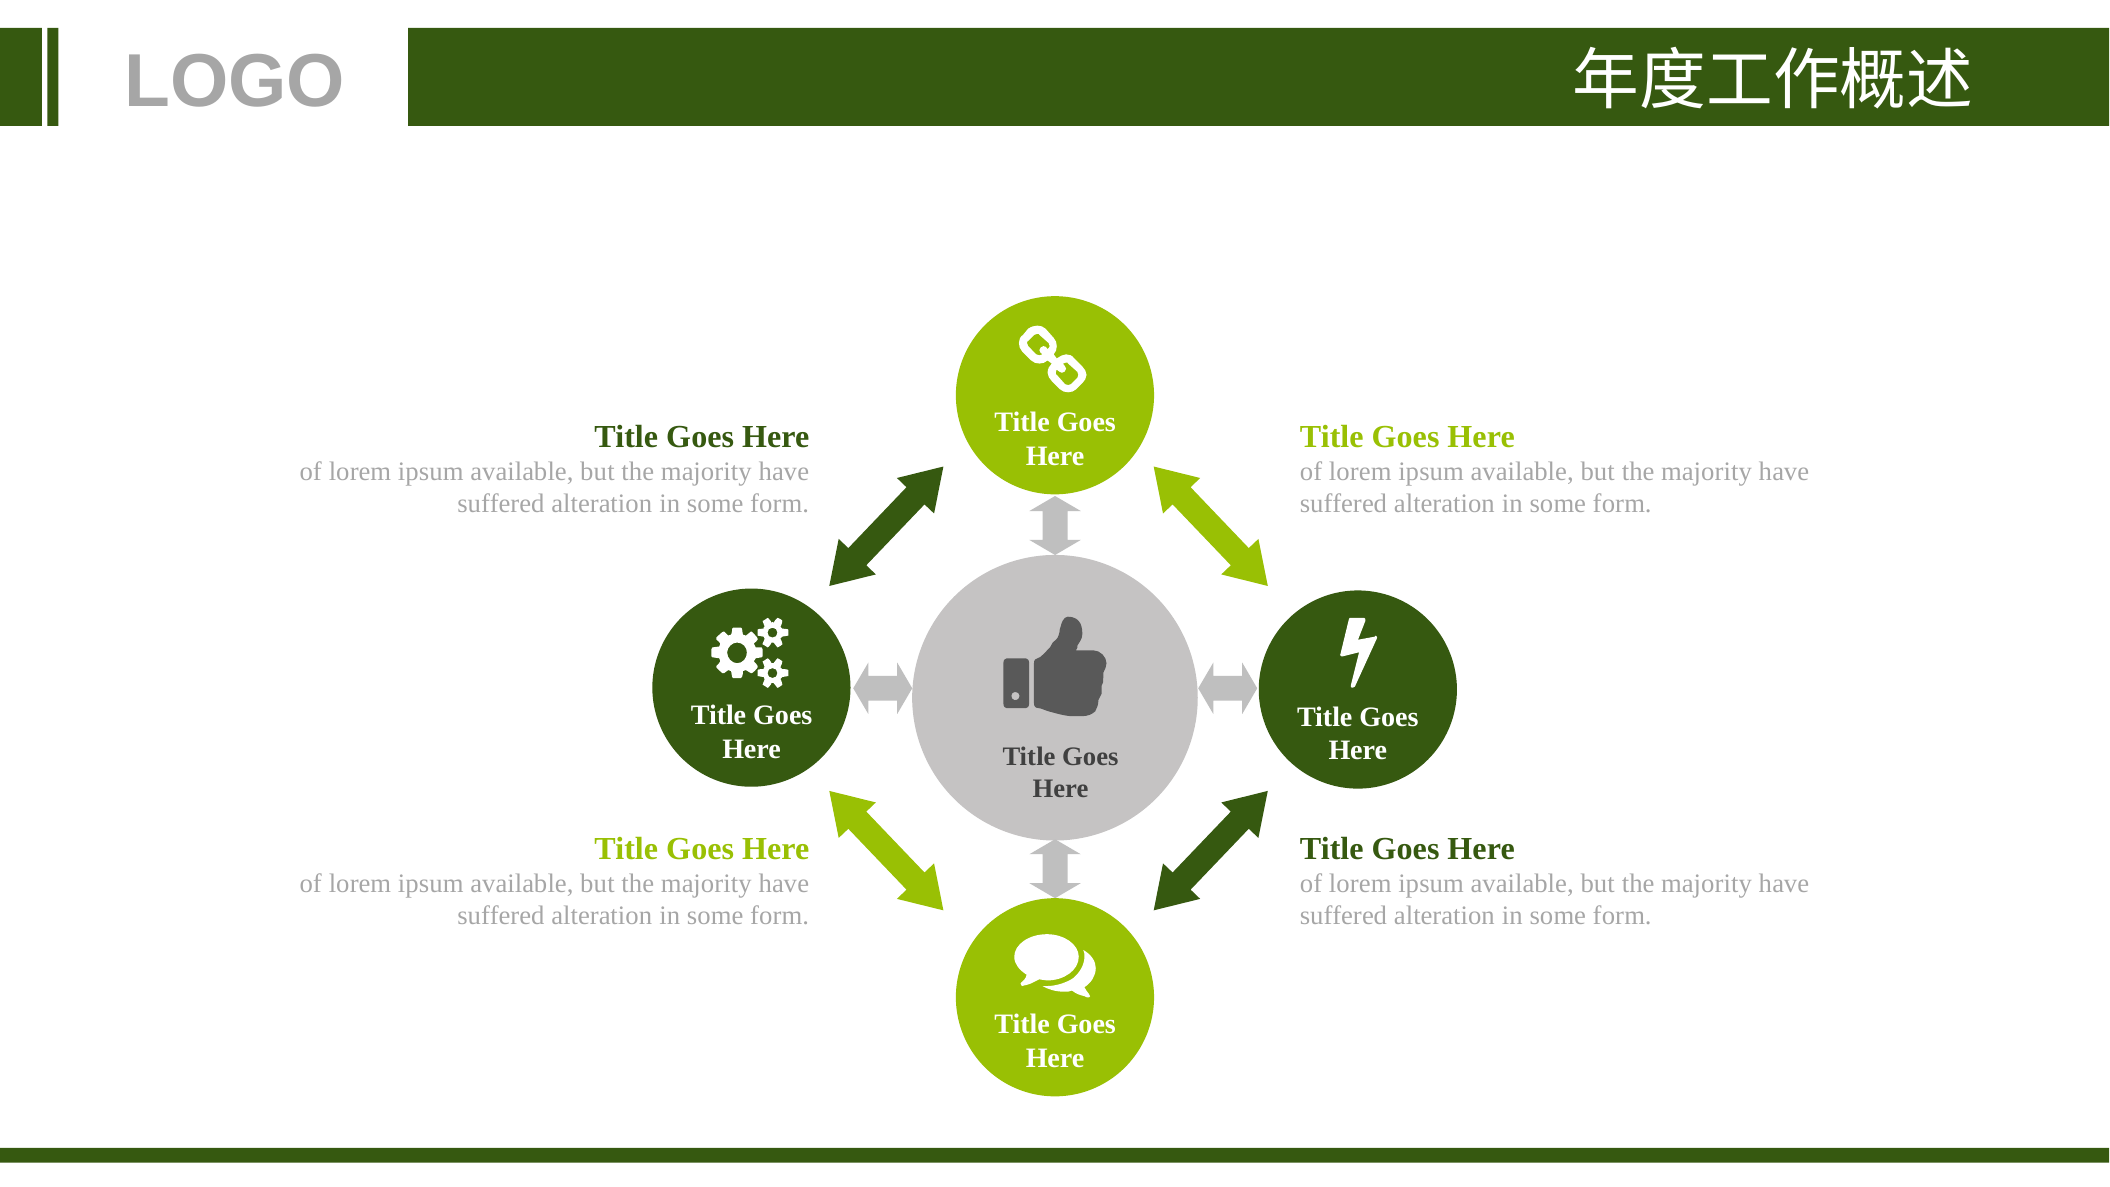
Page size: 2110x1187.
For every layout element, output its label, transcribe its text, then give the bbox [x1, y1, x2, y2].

text_box [1155, 465, 1270, 588]
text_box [955, 296, 1155, 495]
text_box LOGO [78, 31, 391, 122]
text_box [46, 27, 59, 127]
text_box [912, 554, 1198, 841]
text_box Title Goes Here of lorem ipsum available, but the majority have suffered alteration in some form. [250, 827, 810, 931]
text_box [0, 1147, 2110, 1164]
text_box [652, 588, 851, 787]
text_box 年度工作概述 [1557, 28, 1989, 124]
text_box [0, 27, 43, 127]
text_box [1258, 590, 1457, 789]
text_box [1155, 789, 1270, 912]
text_box [827, 789, 945, 912]
text_box [827, 465, 945, 588]
text_box Title Goes Here of lorem ipsum available, but the majority have suffered alteration in some form. [1299, 827, 1860, 931]
text_box Title Goes Here of lorem ipsum available, but the majority have suffered alteration in some form. [1299, 414, 1860, 518]
text_box [1198, 658, 1258, 718]
text_box Title Goes Here of lorem ipsum available, but the majority have suffered alteration in some form. [250, 414, 810, 518]
text_box [852, 658, 912, 718]
text_box [1025, 495, 1085, 554]
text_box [955, 898, 1155, 1097]
text_box [407, 27, 2110, 127]
text_box [1025, 841, 1085, 898]
